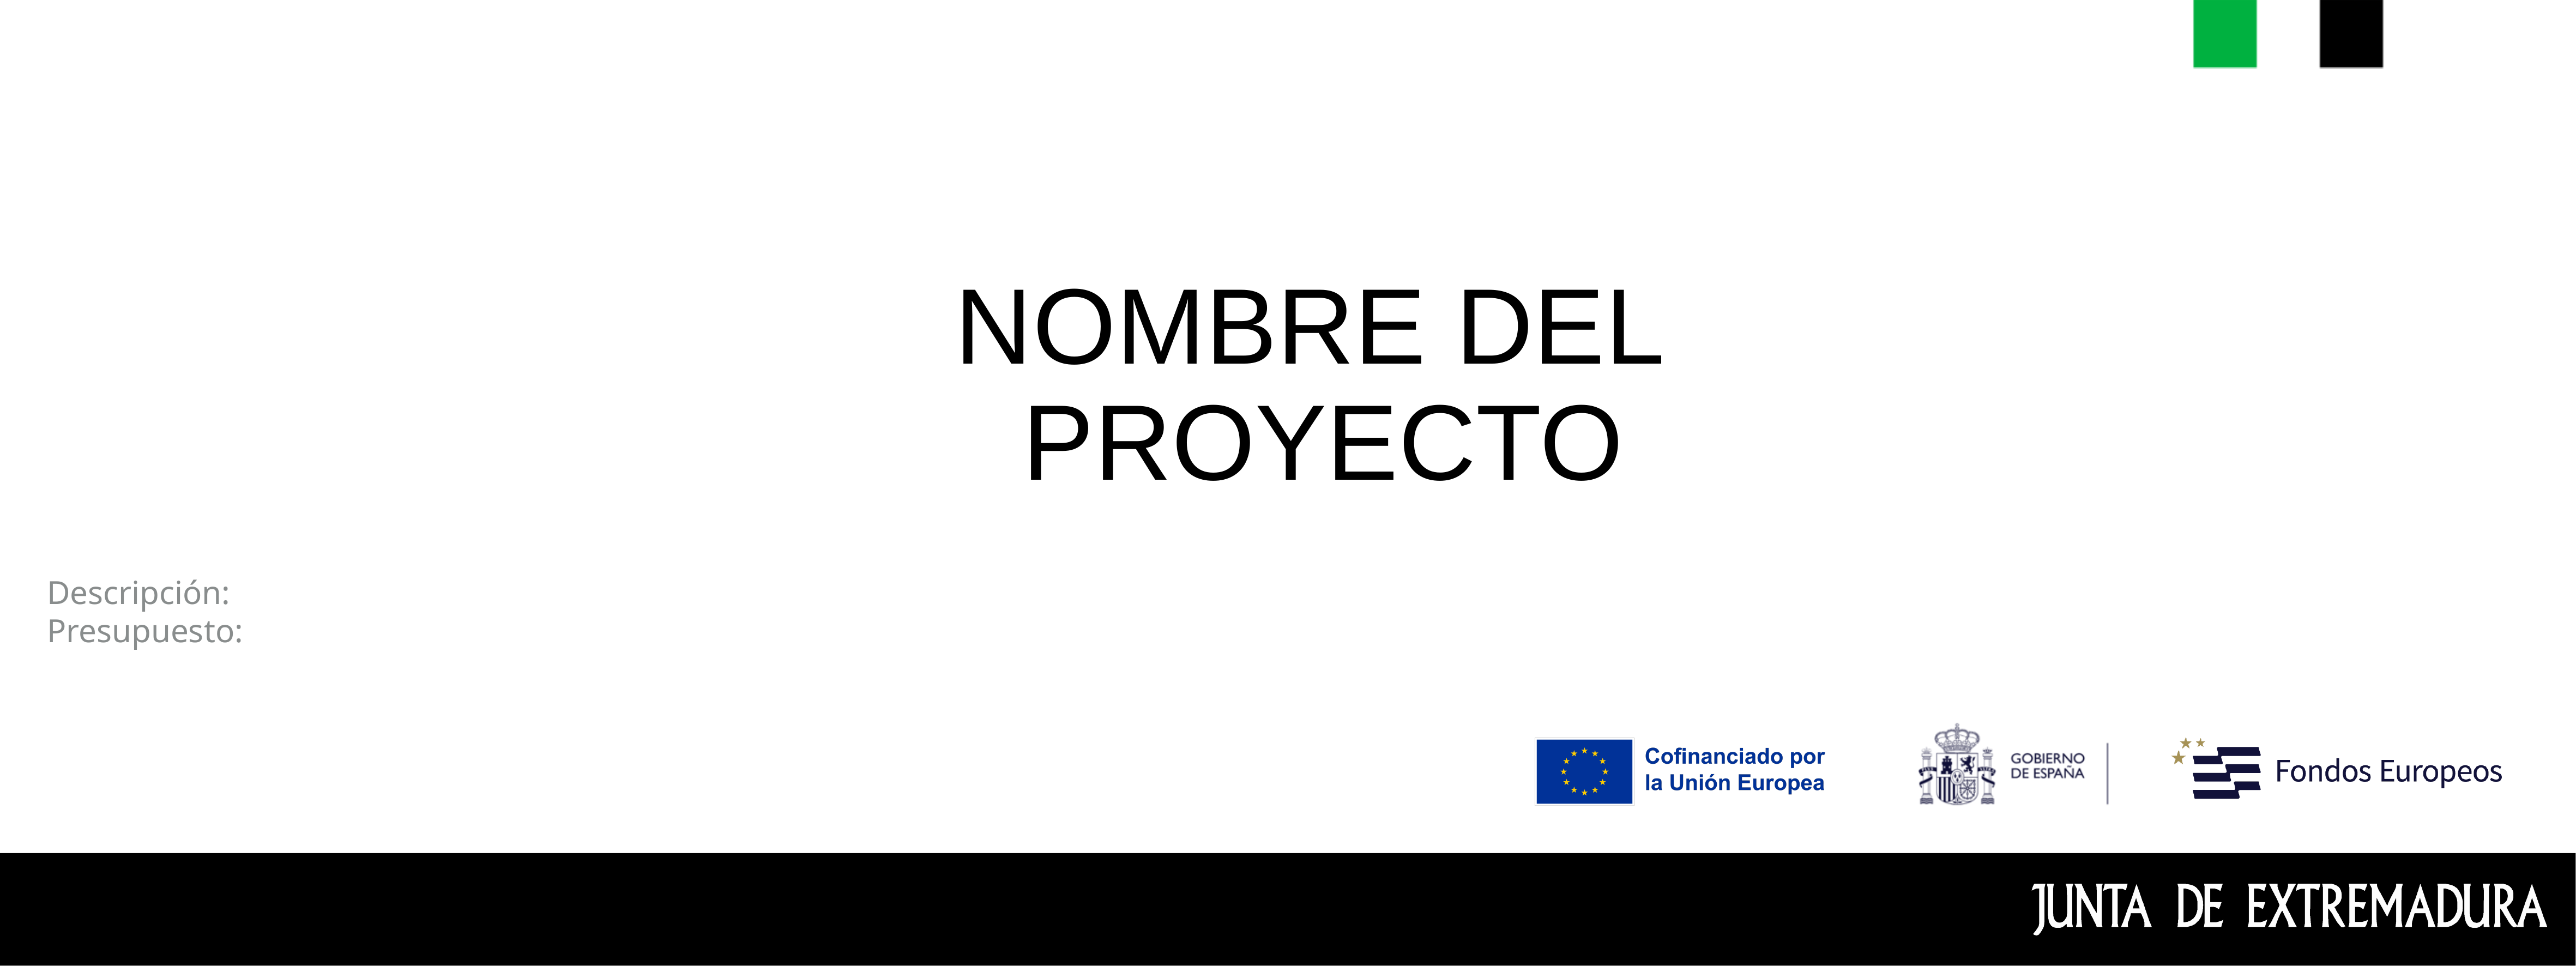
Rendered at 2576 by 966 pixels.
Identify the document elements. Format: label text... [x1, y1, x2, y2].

picture [2031, 884, 2547, 935]
picture [1901, 715, 2125, 820]
text_box Descripción: Presupuesto: [39, 569, 521, 691]
picture [2192, 0, 2386, 69]
title NOMBRE DEL PROYECTO [357, 267, 2289, 508]
picture [1531, 734, 1839, 809]
picture [2165, 731, 2508, 804]
text_box [0, 853, 2576, 966]
